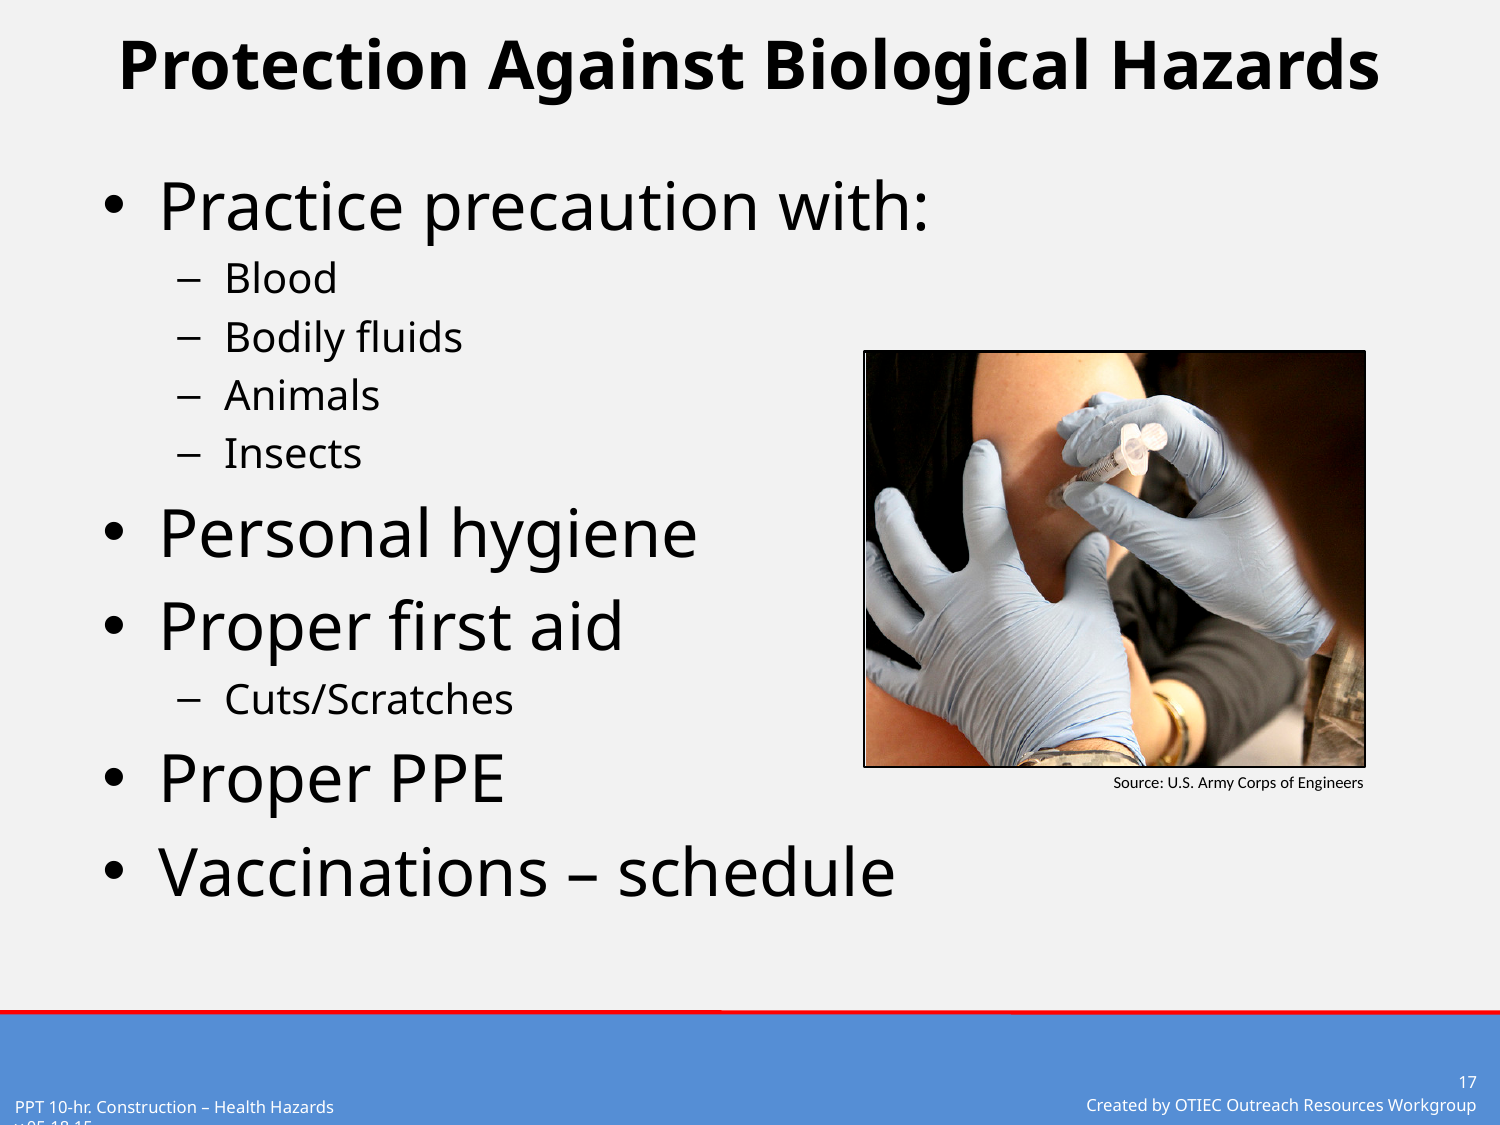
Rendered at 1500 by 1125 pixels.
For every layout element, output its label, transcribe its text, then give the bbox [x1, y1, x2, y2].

text_box Source: U.S. Army Corps of Engineers [1045, 764, 1433, 799]
list Practice precaution with: Blood Bodily fluids Animals Insects Personal hygiene Proper first aid Cuts/Scratches Proper PPE Vaccinations – schedule [87, 156, 1450, 963]
title Protection Against Biological Hazards [0, 14, 1500, 164]
picture [864, 352, 1365, 766]
